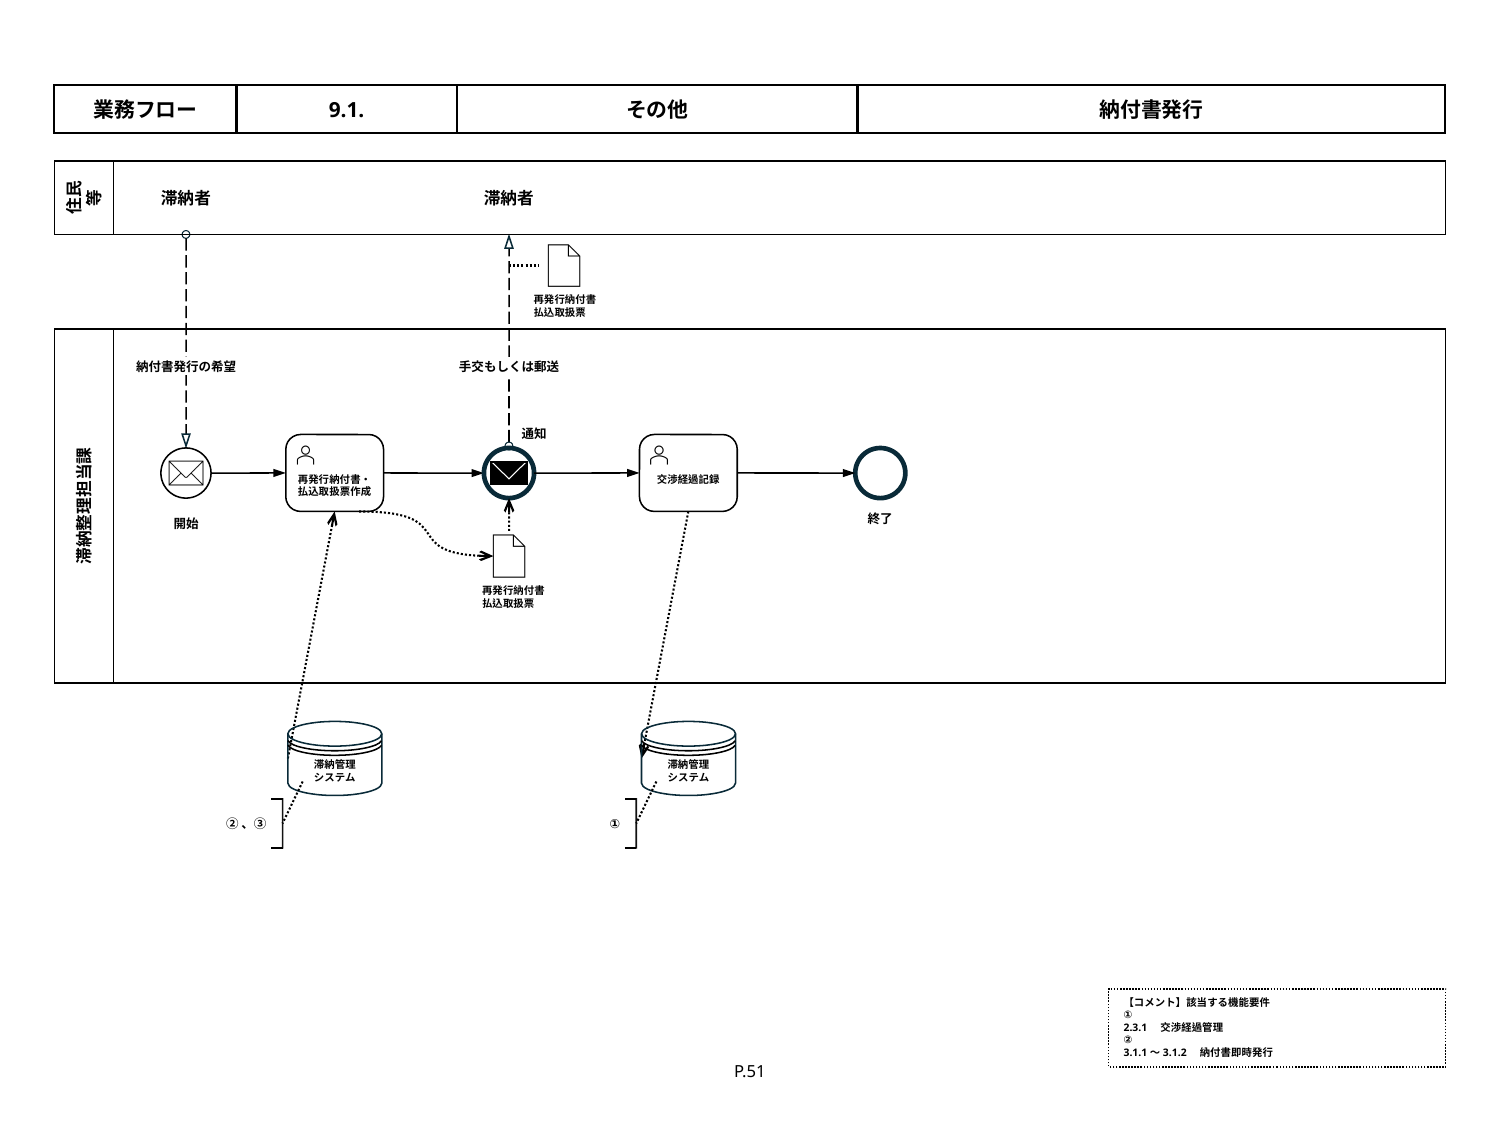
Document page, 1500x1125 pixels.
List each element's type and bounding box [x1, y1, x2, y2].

slide_number [581, 1042, 919, 1103]
text_box [53, 160, 1447, 849]
text_box [53, 84, 1447, 134]
text_box [1107, 987, 1447, 1069]
